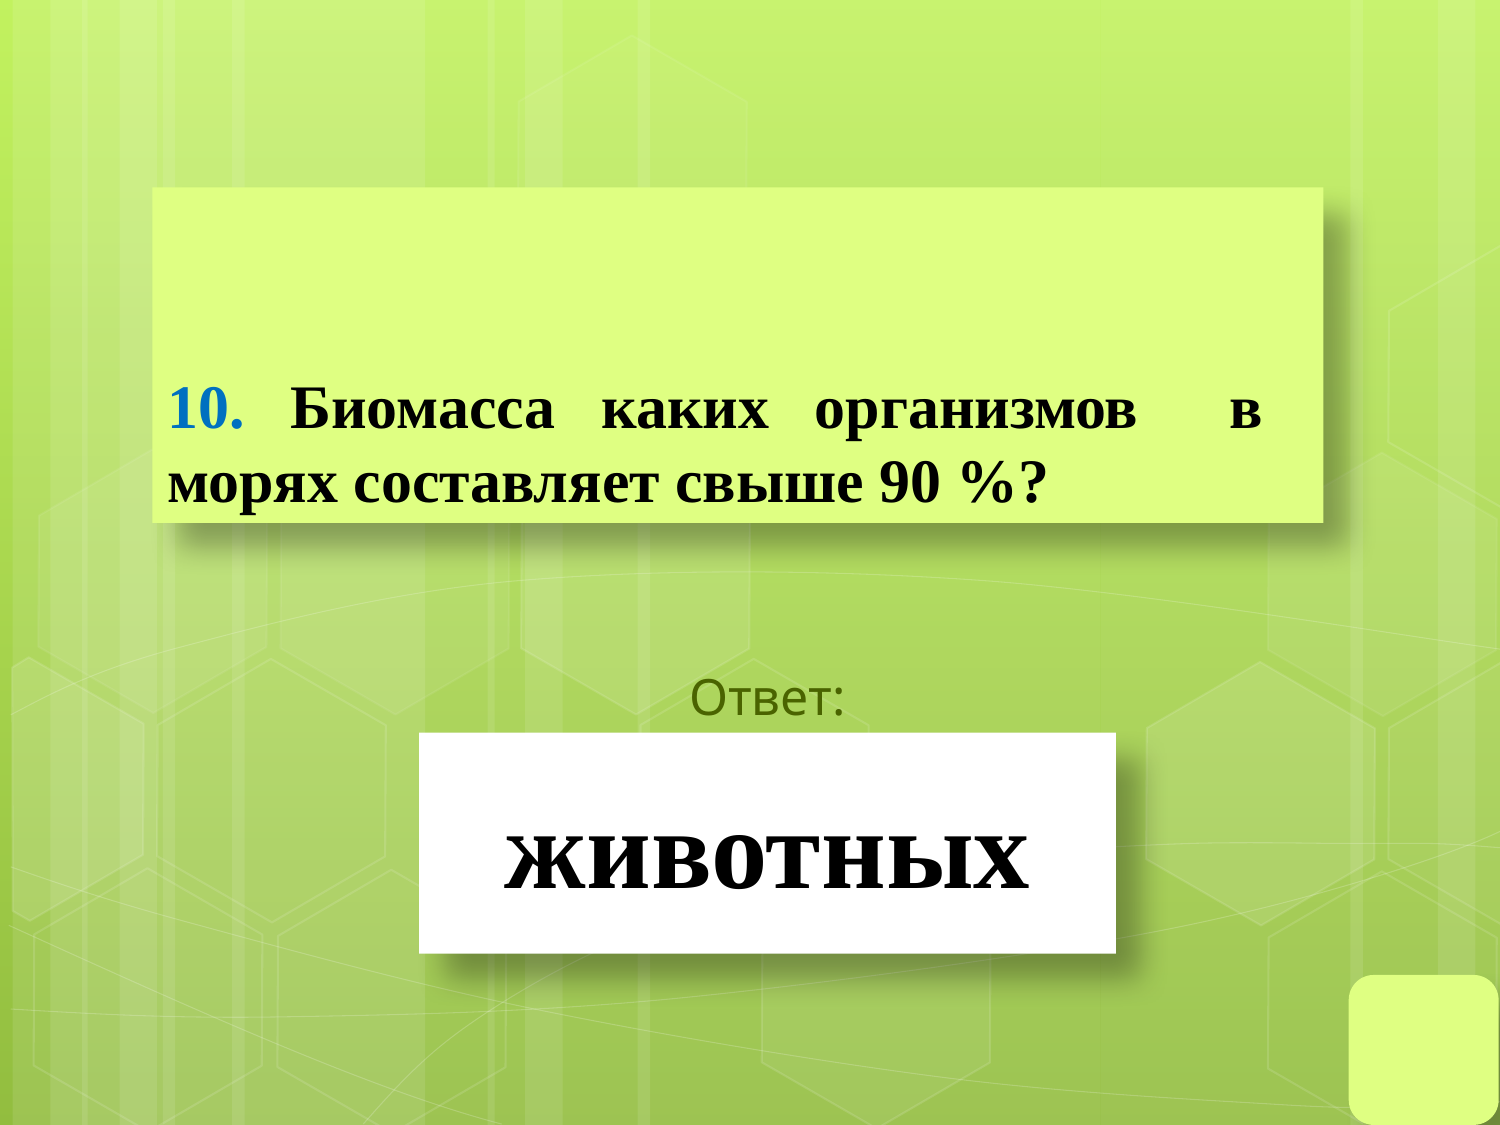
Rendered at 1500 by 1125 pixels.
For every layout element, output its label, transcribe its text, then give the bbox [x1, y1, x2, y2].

text_box [1347, 973, 1500, 1125]
text_box животных [418, 731, 1117, 955]
text_box Ответ: [490, 597, 1046, 731]
title 10. Биомасса каких организмов в морях составляет свыше 90 %? [152, 187, 1324, 523]
